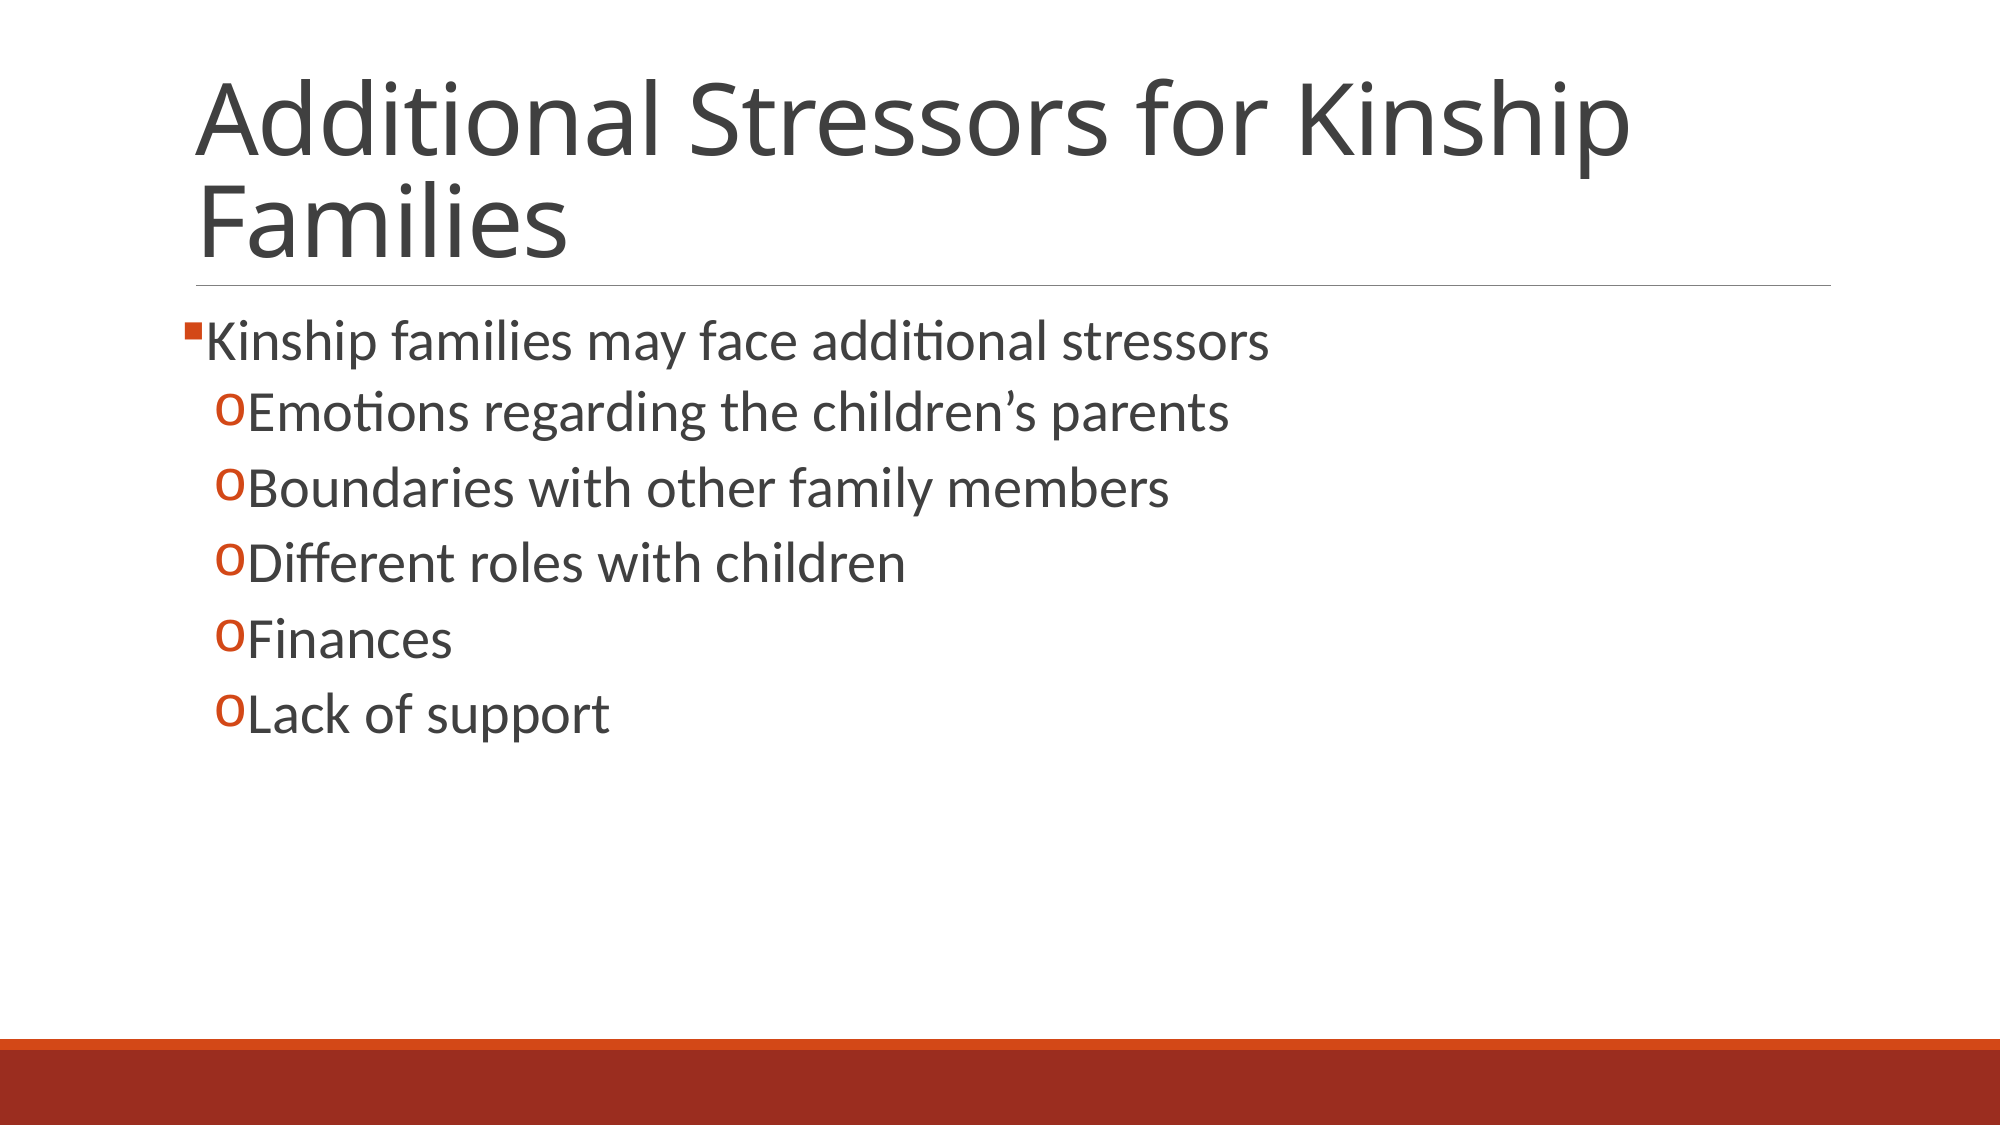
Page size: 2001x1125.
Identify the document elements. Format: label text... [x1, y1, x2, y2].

list Kinship families may face additional stressors Emotions regarding the children’s parents Boundaries with other family members Different roles with children Finances Lack of support [180, 302, 1830, 963]
title Additional Stressors for Kinship Families [180, 47, 1830, 285]
